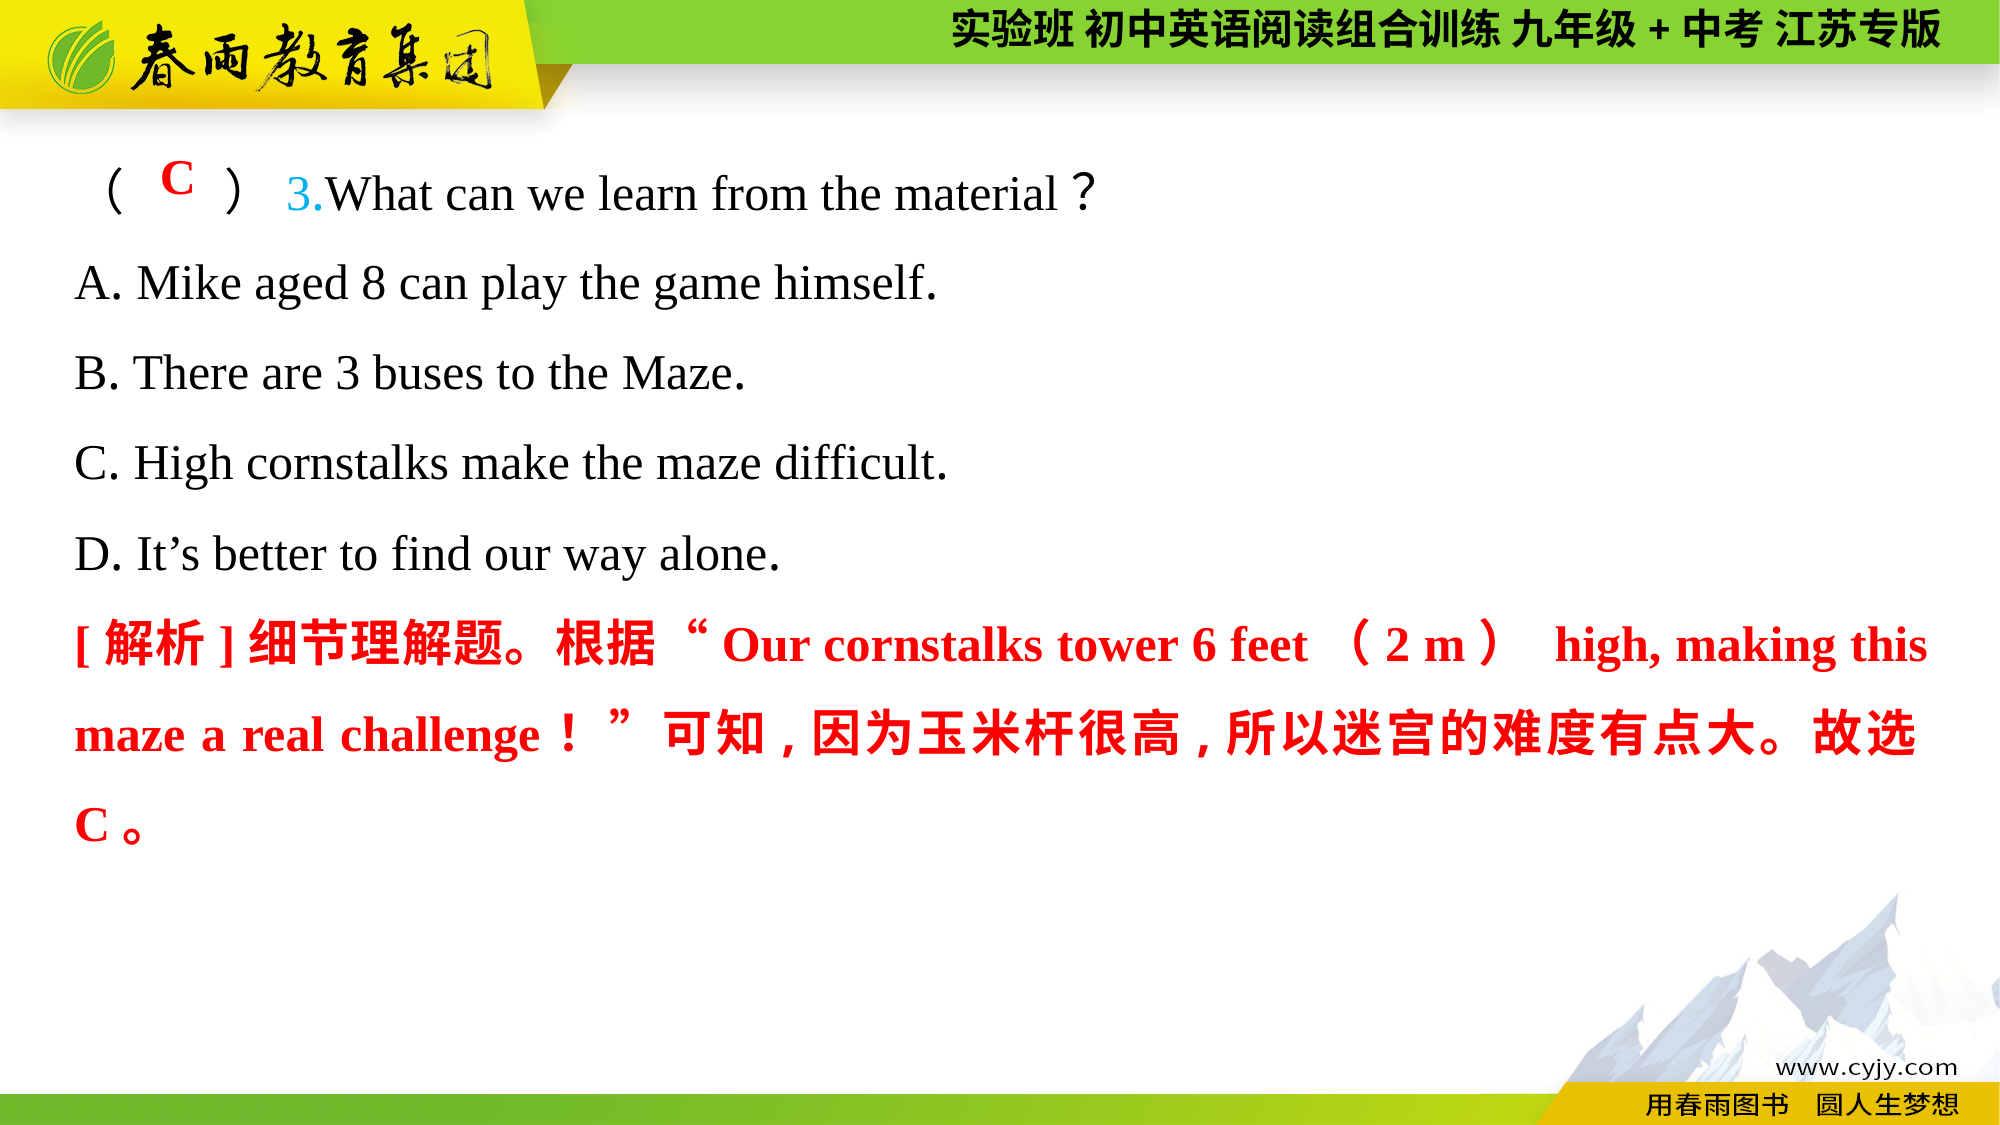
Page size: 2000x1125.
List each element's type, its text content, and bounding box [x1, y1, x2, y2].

text_box C [145, 137, 212, 213]
list （ ）3.What can we learn from the material？ A. Mike aged 8 can play the game himself. B. There are 3 buses to the Maze. C. High cornstalks make the maze difficult. D. It’s better to find our way alone. [59, 122, 1944, 574]
text_box [解析]细节理解题。根据“Our cornstalks tower 6 feet（2 m） high, making this maze a real challenge！”可知,因为玉米杆很高,所以迷宫的难度有点大。故选C。 [59, 574, 1944, 860]
picture [0, 0, 2000, 1125]
